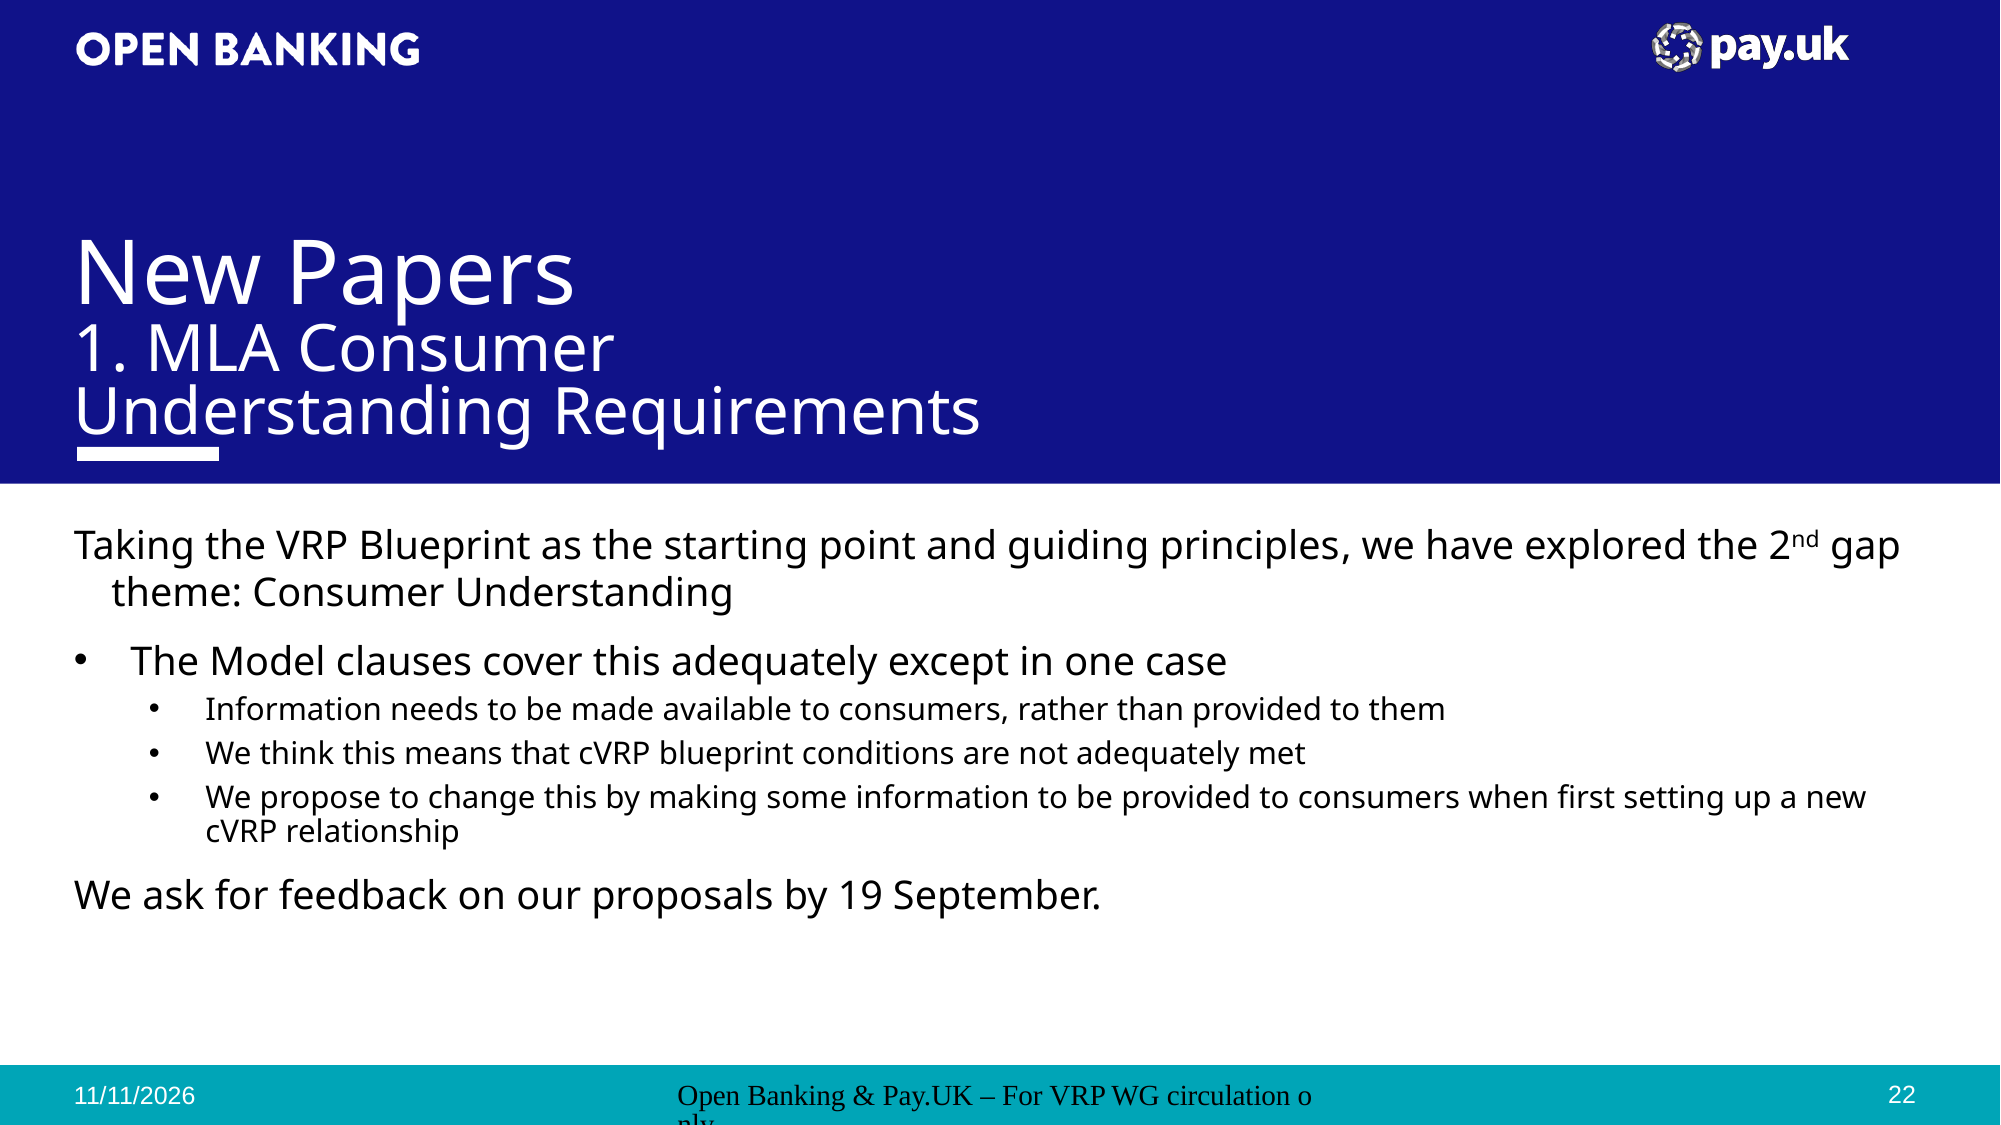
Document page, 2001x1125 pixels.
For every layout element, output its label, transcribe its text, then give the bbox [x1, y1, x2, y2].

picture [1644, 11, 1856, 77]
title New Papers 1. MLA Consumer Understanding Requirements [59, 163, 1000, 455]
picture [43, 0, 452, 97]
slide_number 22 [1412, 1064, 1932, 1124]
footer Open Banking & Pay.UK – For VRP WG circulation only [662, 1064, 1338, 1124]
list Taking the VRP Blueprint as the starting point and guiding principles, we have explored the 2nd gap theme: Consumer Understanding The Model clauses cover this adequately except in one case Information needs to be made available to consumers, rather than provided to them We think this means that cVRP blueprint conditions are not adequately met We propose to change this by making some information to be provided to consumers when first setting up a new cVRP relationship We ask for feedback on our proposals by 19 September. [59, 512, 1932, 1017]
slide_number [59, 1065, 509, 1125]
